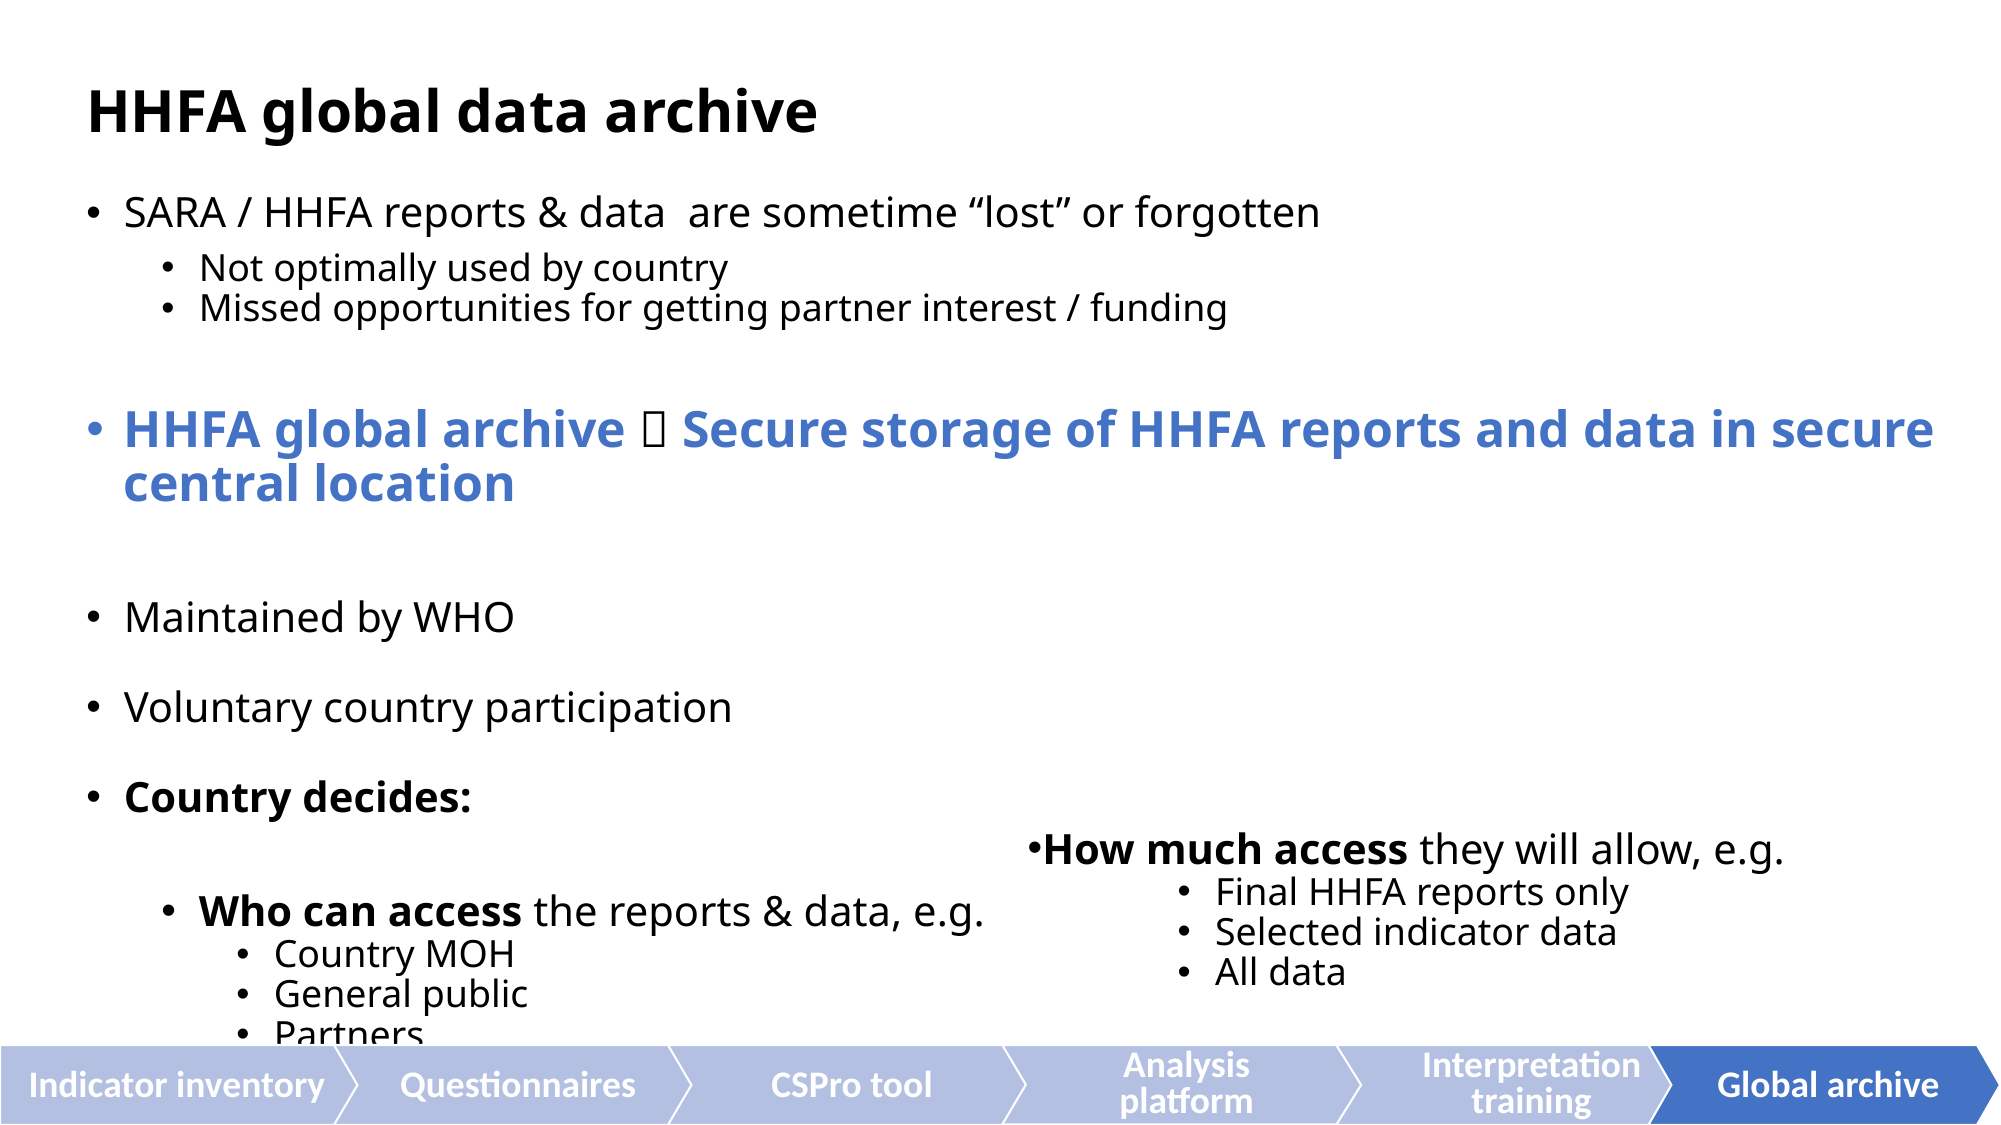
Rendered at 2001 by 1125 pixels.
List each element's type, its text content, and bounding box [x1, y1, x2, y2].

title HHFA global data archive [71, 20, 1846, 184]
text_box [0, 1044, 2000, 1125]
list SARA / HHFA reports & data are sometime “lost” or forgotten Not optimally used by country Missed opportunities for getting partner interest / funding HHFA global archive  Secure storage of HHFA reports and data in secure central location Maintained by WHO Voluntary country participation Country decides: Who can access the reports & data, e.g. Country MOH General public Partners Researchers [71, 184, 1954, 1044]
text_box How much access they will allow, e.g. Final HHFA reports only Selected indicator data All data [1027, 793, 1980, 1044]
